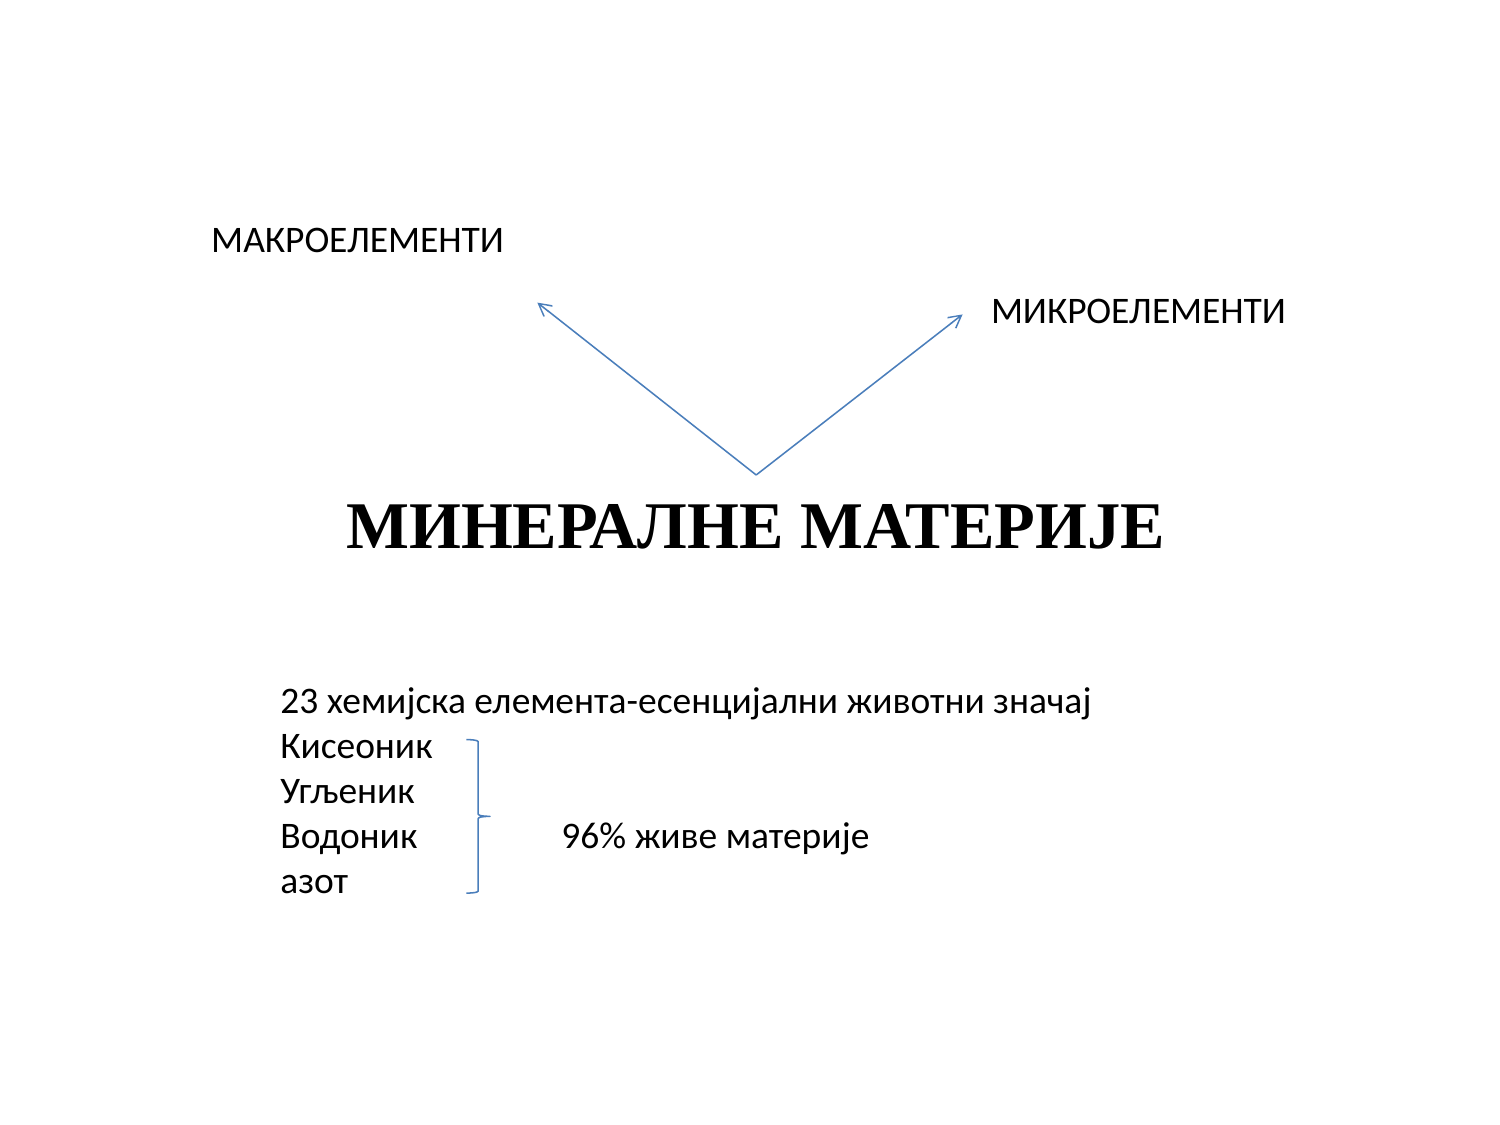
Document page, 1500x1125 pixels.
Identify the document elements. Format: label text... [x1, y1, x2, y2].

text_box [466, 738, 491, 894]
text_box МАКРОЕЛЕМЕНТИ [196, 208, 519, 268]
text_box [537, 302, 757, 476]
text_box 23 хемијска елемента-есенцијални животни значај Кисеоник Угљеник Водоник 96% живе материје азот [265, 668, 1412, 909]
text_box МИКРОЕЛЕМЕНТИ [976, 278, 1301, 339]
text_box МИНЕРАЛНЕ МАТЕРИЈЕ [124, 474, 1388, 570]
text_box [760, 314, 963, 476]
